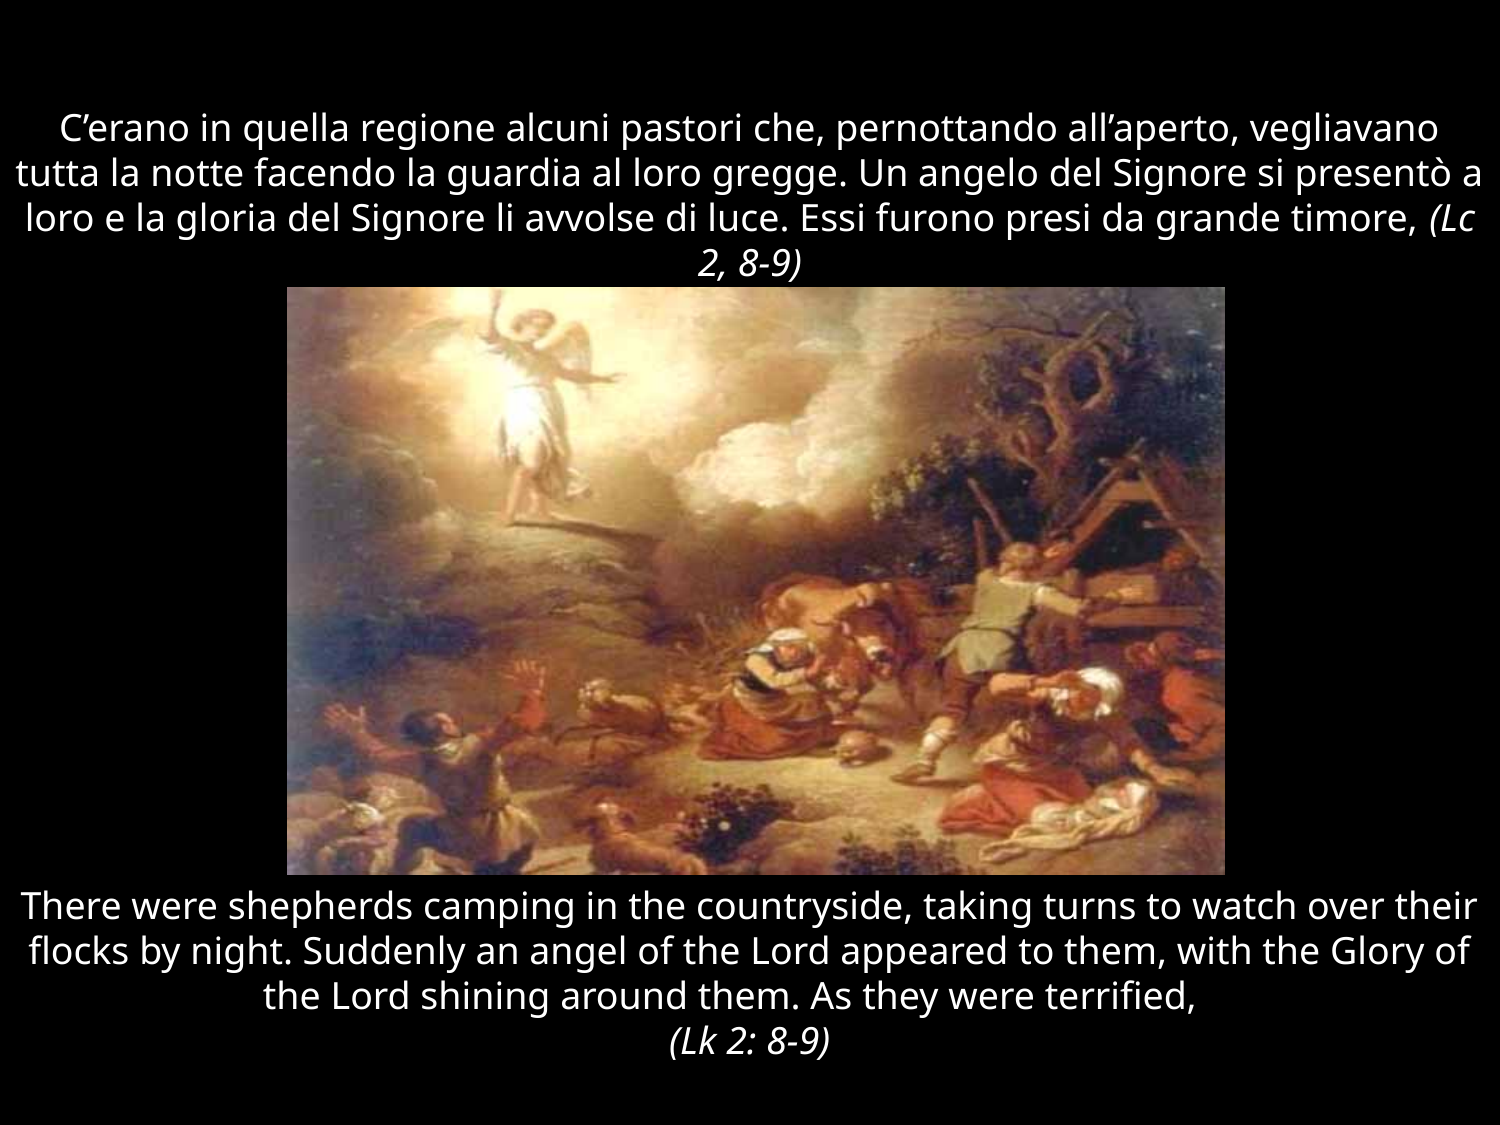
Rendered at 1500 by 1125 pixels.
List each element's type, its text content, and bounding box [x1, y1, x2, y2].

title C’erano in quella regione alcuni pastori che, pernottando all’aperto, vegliavano tutta la notte facendo la guardia al loro gregge. Un angelo del Signore si presentò a loro e la gloria del Signore li avvolse di luce. Essi furono presi da grande timore, (Lc 2, 8-9) [0, 99, 1500, 288]
text_box There were shepherds camping in the countryside, taking turns to watch over their flocks by night. Suddenly an angel of the Lord appeared to them, with the Glory of the Lord shining around them. As they were terrified, (Lk 2: 8-9) [0, 874, 1500, 1070]
picture [287, 287, 1225, 875]
